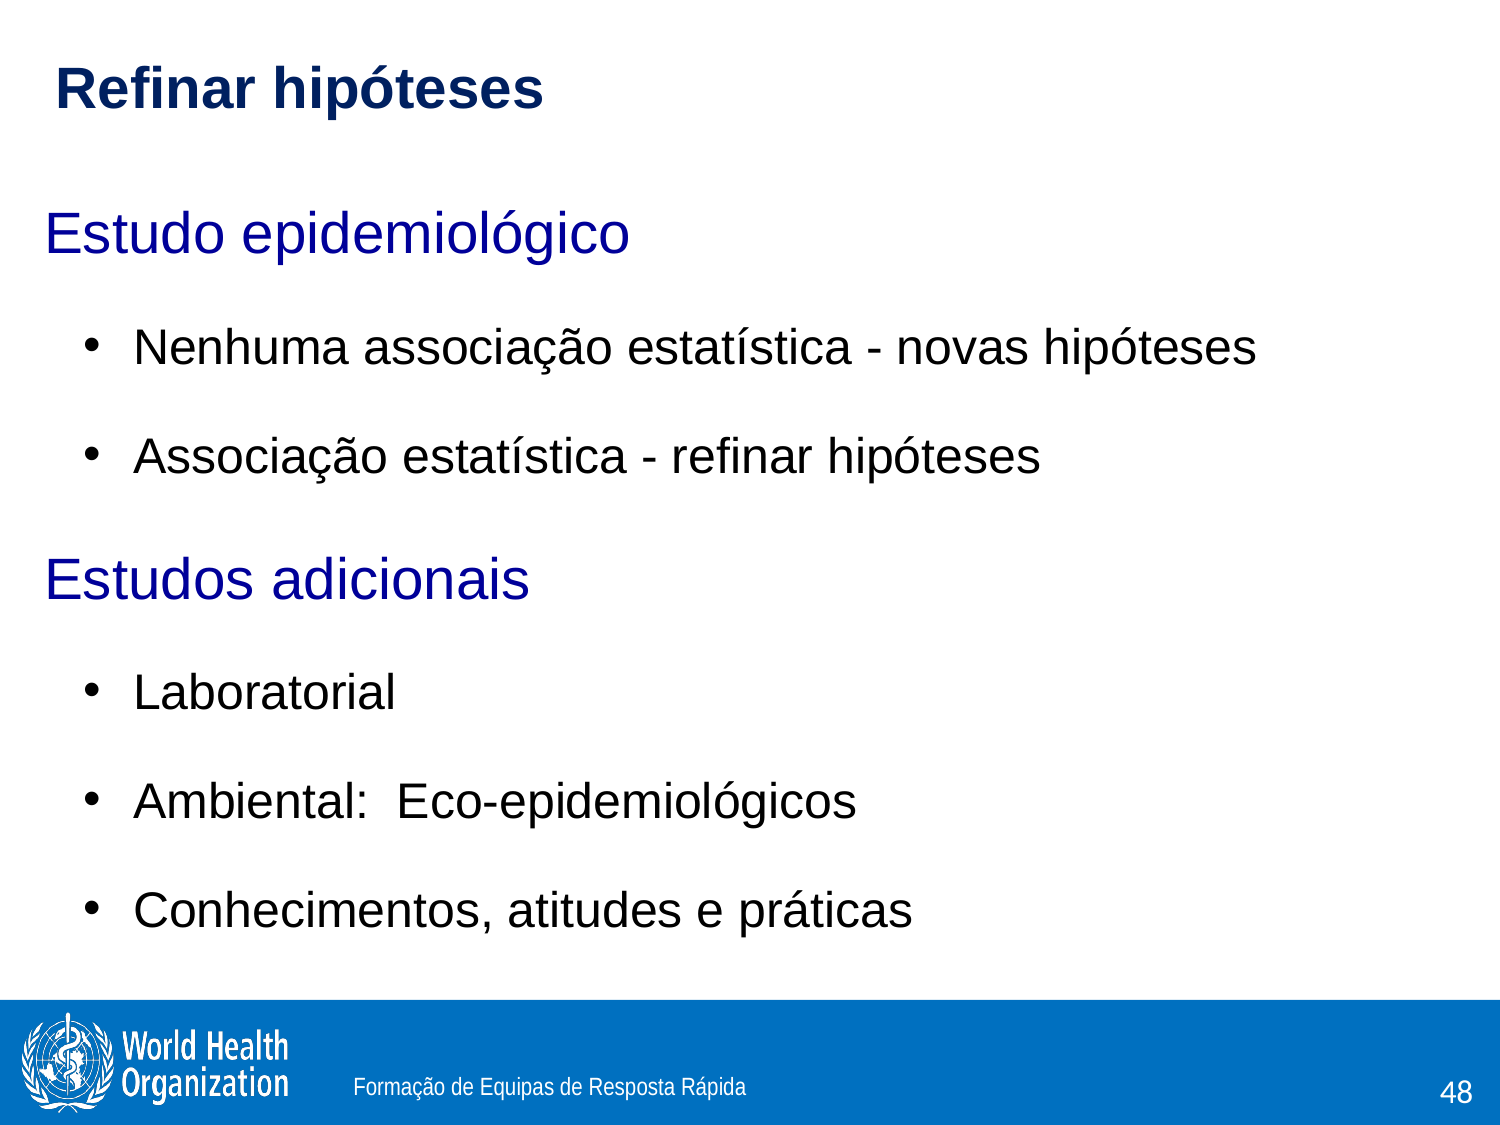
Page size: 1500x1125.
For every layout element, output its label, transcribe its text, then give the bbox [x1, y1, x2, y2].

picture [21, 1012, 288, 1113]
text_box Refinar hipóteses [41, 42, 561, 128]
text_box Estudo epidemiológico Nenhuma associação estatística - novas hipóteses Associação estatística - refinar hipóteses Estudos adicionais Laboratorial Ambiental: Eco-epidemiológicos Conhecimentos, atitudes e práticas [29, 160, 1477, 945]
